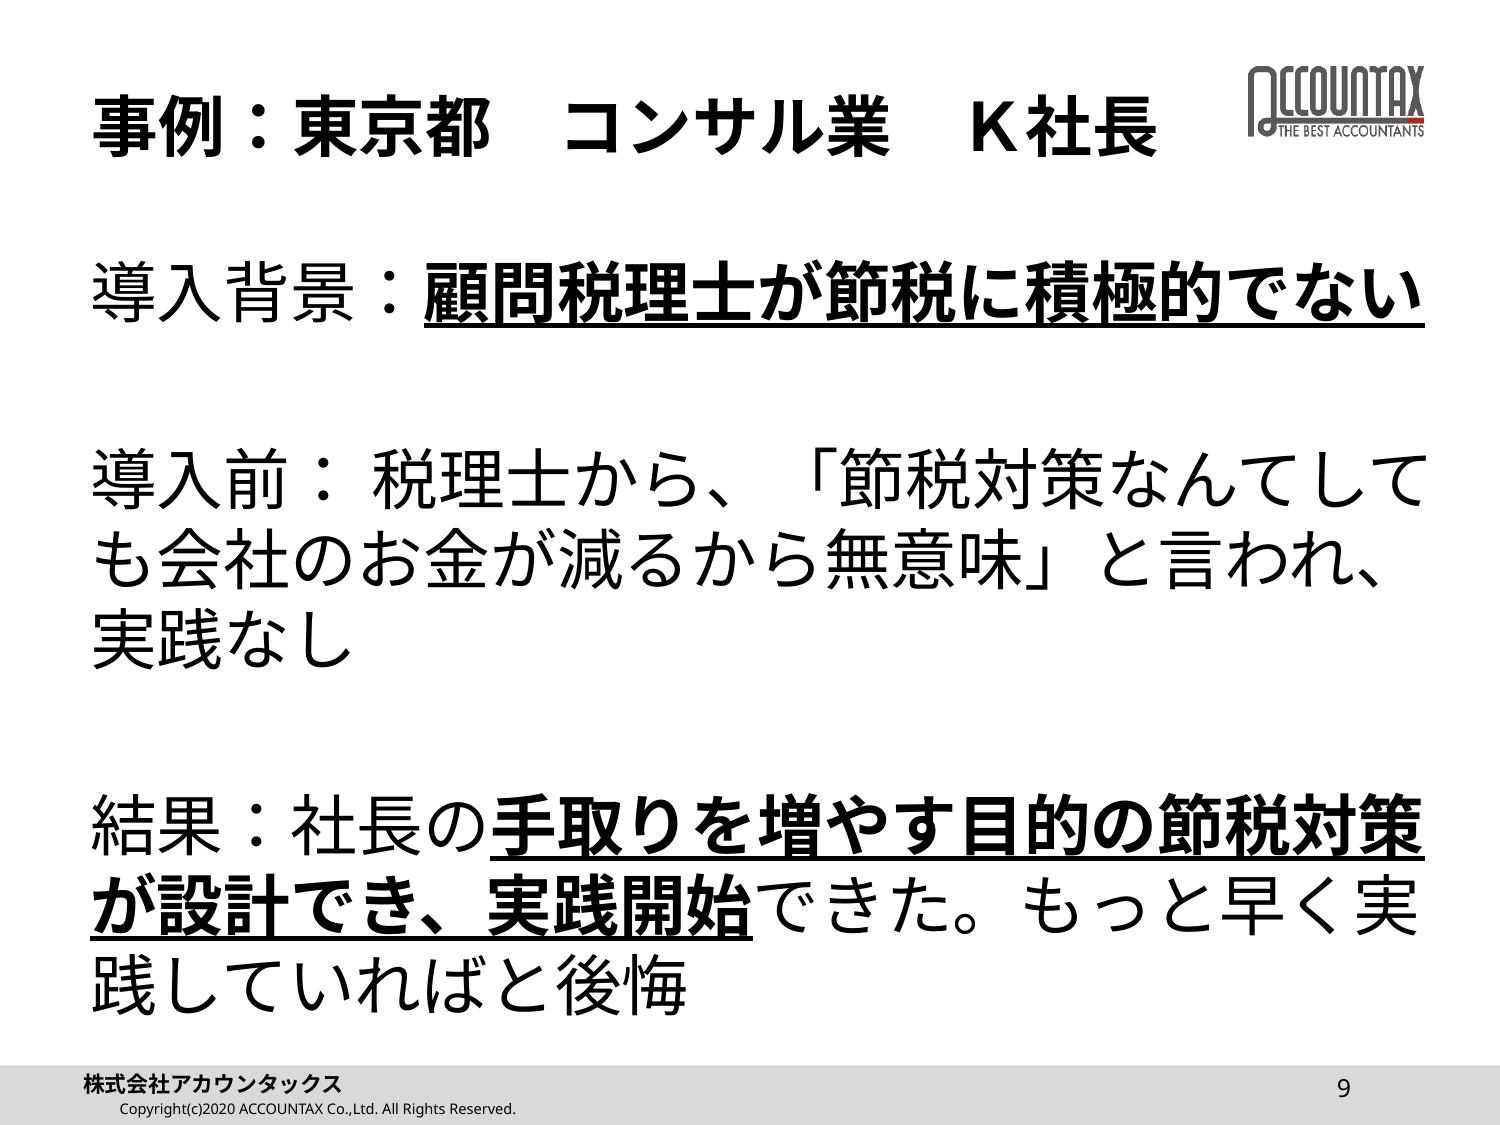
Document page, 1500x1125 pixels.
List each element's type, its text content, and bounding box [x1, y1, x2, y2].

title 事例：東京都 コンサル業 Ｋ社長 [76, 31, 1267, 219]
picture [1267, 66, 1424, 137]
list 導入背景：顧問税理士が節税に積極的でない 導入前： 税理士から、「節税対策なんてしても会社のお金が減るから無意味」と言われ、実践なし 結果：社長の手取りを増やす目的の節税対策が設計でき、実践開始できた。もっと早く実践していればと後悔 [75, 243, 1459, 986]
slide_number 9 [1266, 1064, 1422, 1118]
